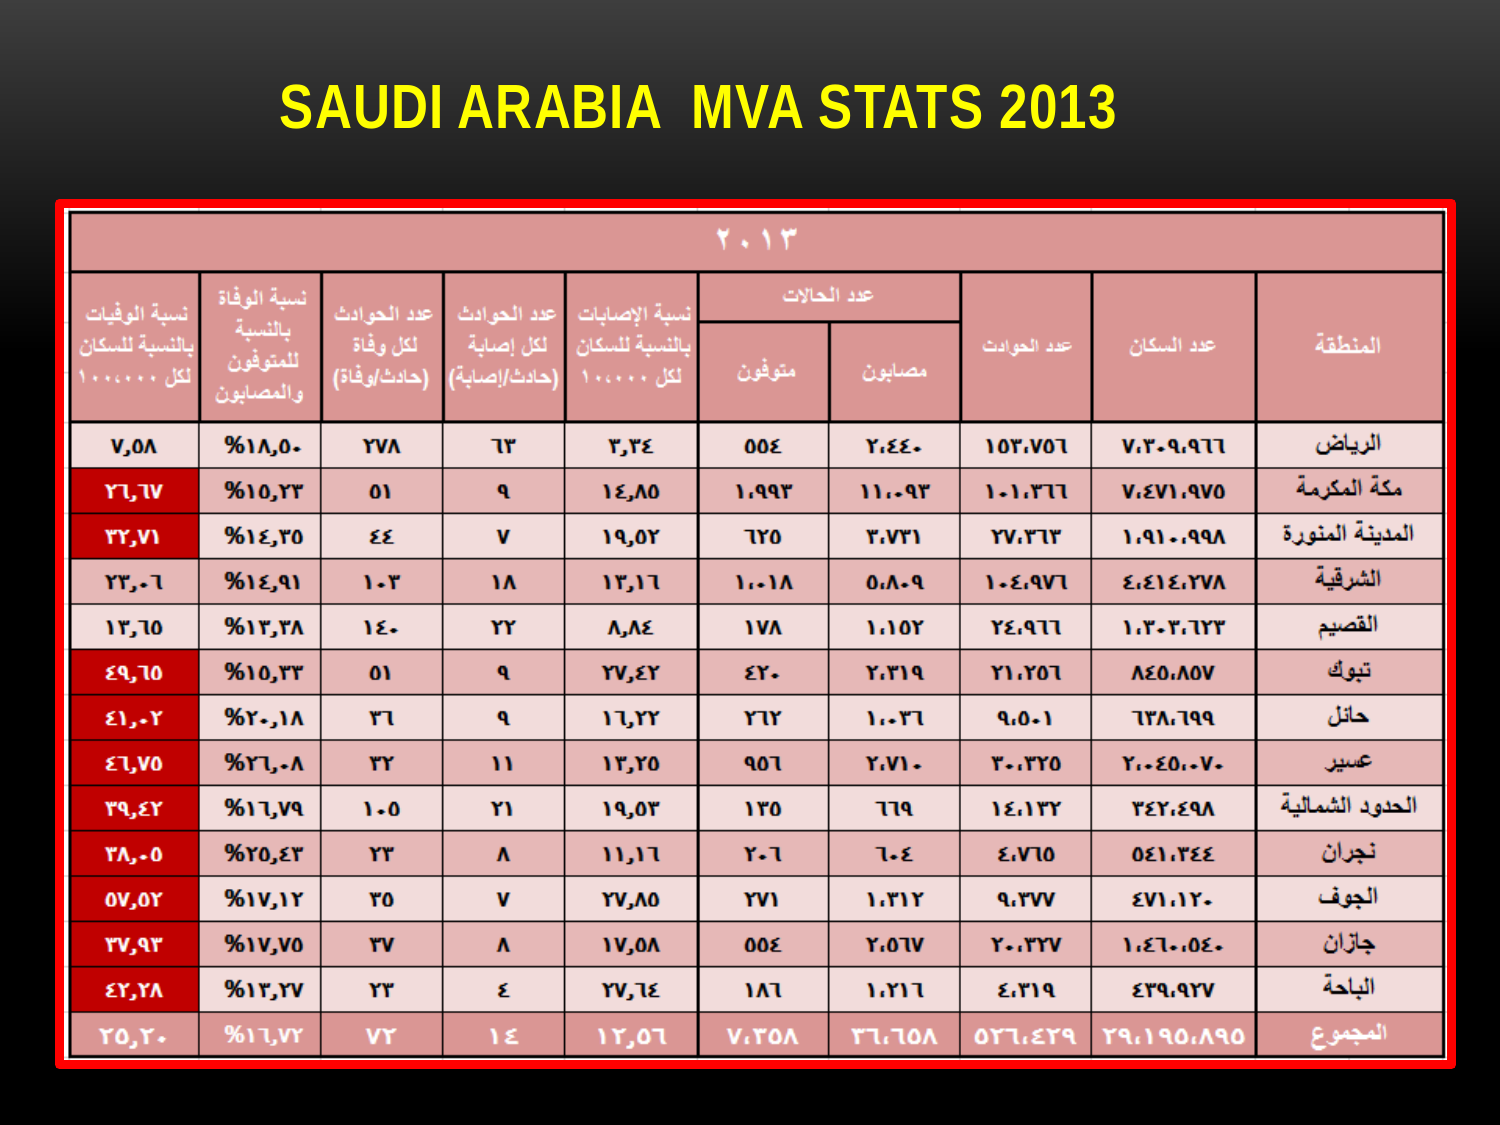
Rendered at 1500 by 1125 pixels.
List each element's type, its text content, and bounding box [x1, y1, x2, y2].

title Saudi arabia mva Stats 2013 [265, 0, 1500, 149]
picture [0, 0, 1500, 1125]
